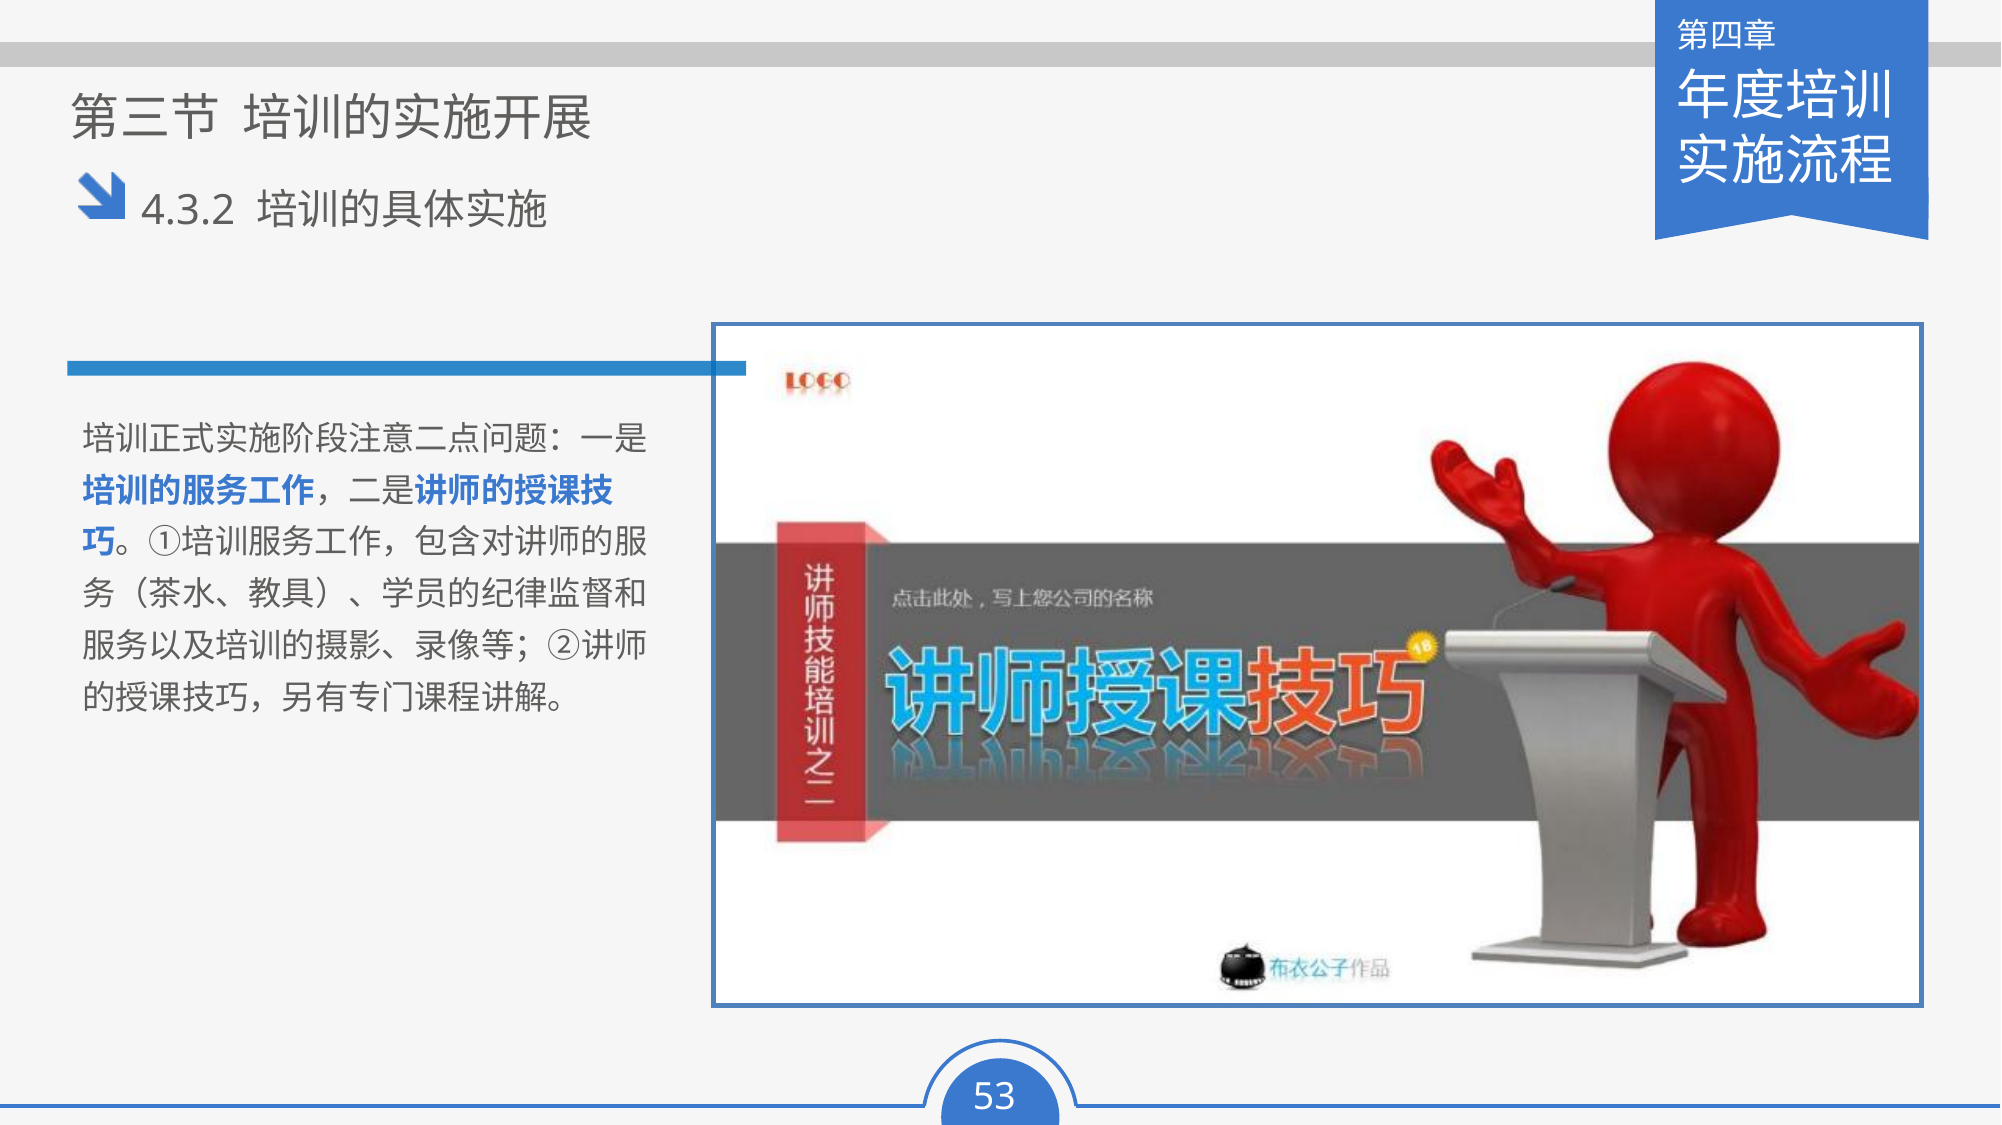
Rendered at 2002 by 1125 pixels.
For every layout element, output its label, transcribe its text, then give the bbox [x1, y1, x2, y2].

picture [715, 326, 1920, 1004]
text_box 培训正式实施阶段注意二点问题：一是培训的服务工作，二是讲师的授课技巧。①培训服务工作，包含对讲师的服务（茶水、教具）、学员的纪律监督和服务以及培训的摄影、录像等；②讲师的授课技巧，另有专门课程讲解。 [67, 397, 693, 724]
text_box 第三节 培训的实施开展 [55, 78, 871, 153]
text_box [65, 359, 710, 378]
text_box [78, 160, 812, 242]
